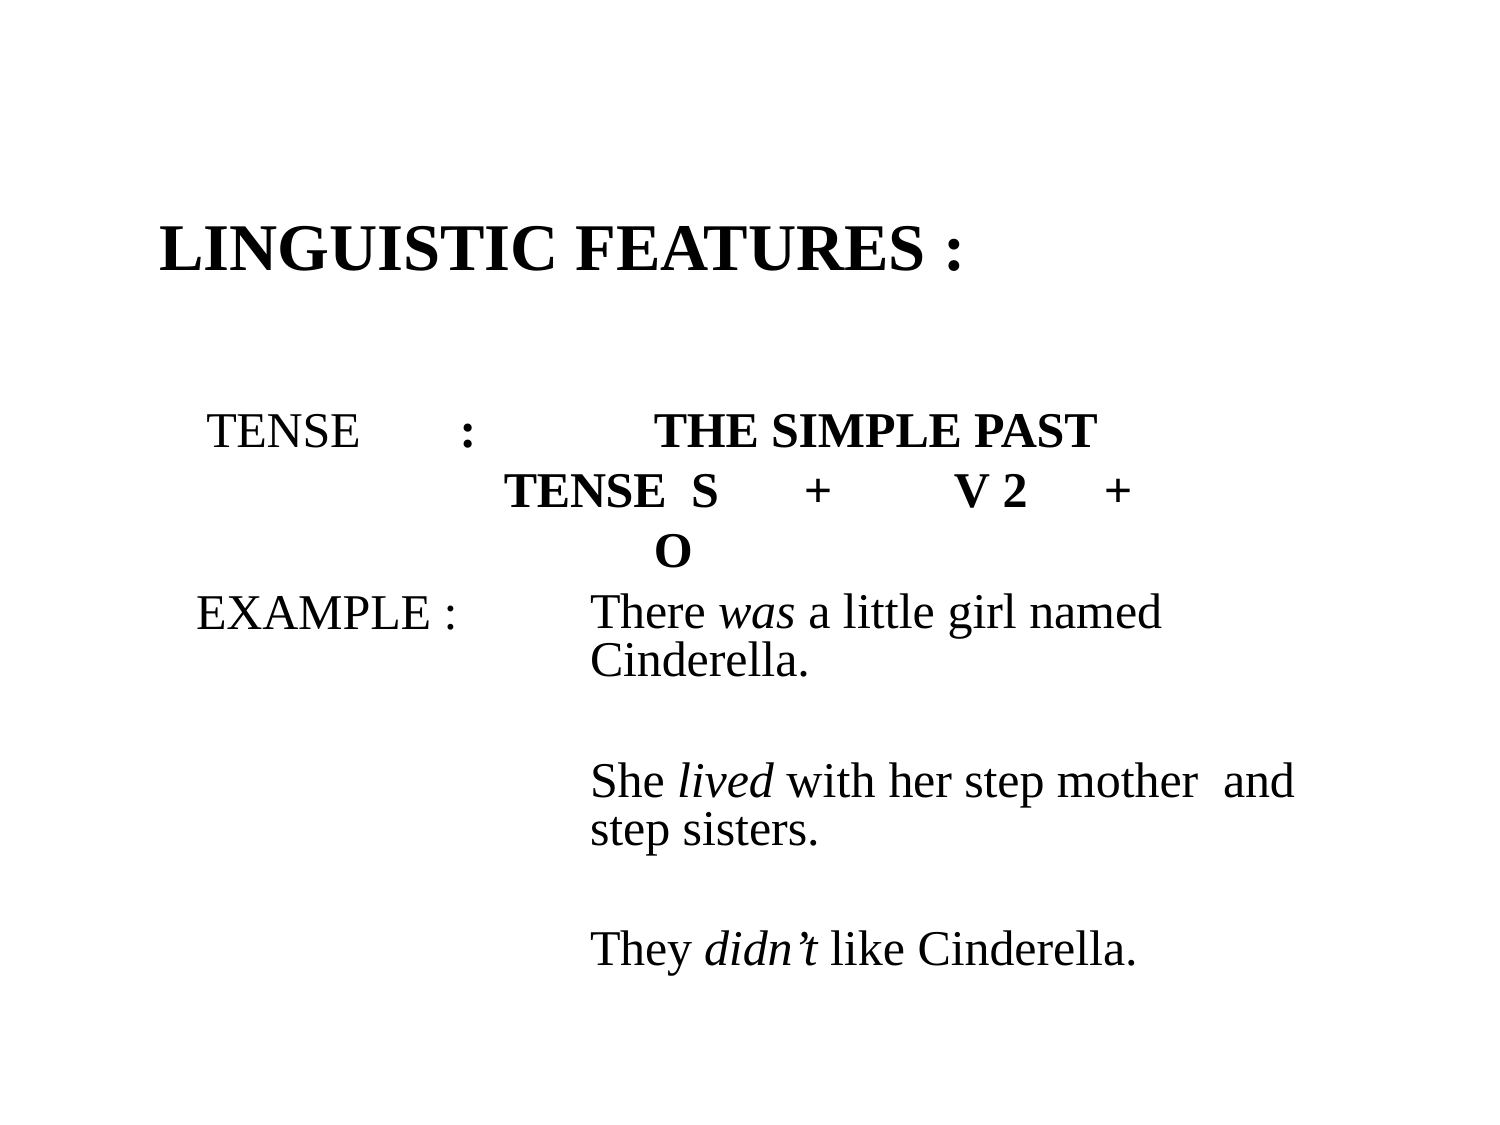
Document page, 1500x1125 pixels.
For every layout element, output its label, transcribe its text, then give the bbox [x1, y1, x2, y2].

text_box  TENSE [137, 395, 365, 458]
text_box She lived with her step mother and step sisters. They didn’t like Cinderella. [587, 745, 1318, 976]
text_box : THE SIMPLE PAST TENSE S + V 2 + O [457, 395, 1134, 578]
title LINGUISTIC FEATURES : [149, 147, 974, 338]
text_box There was a little girl named Cinderella. [587, 577, 1262, 686]
text_box EXAMPLE : [193, 577, 470, 640]
